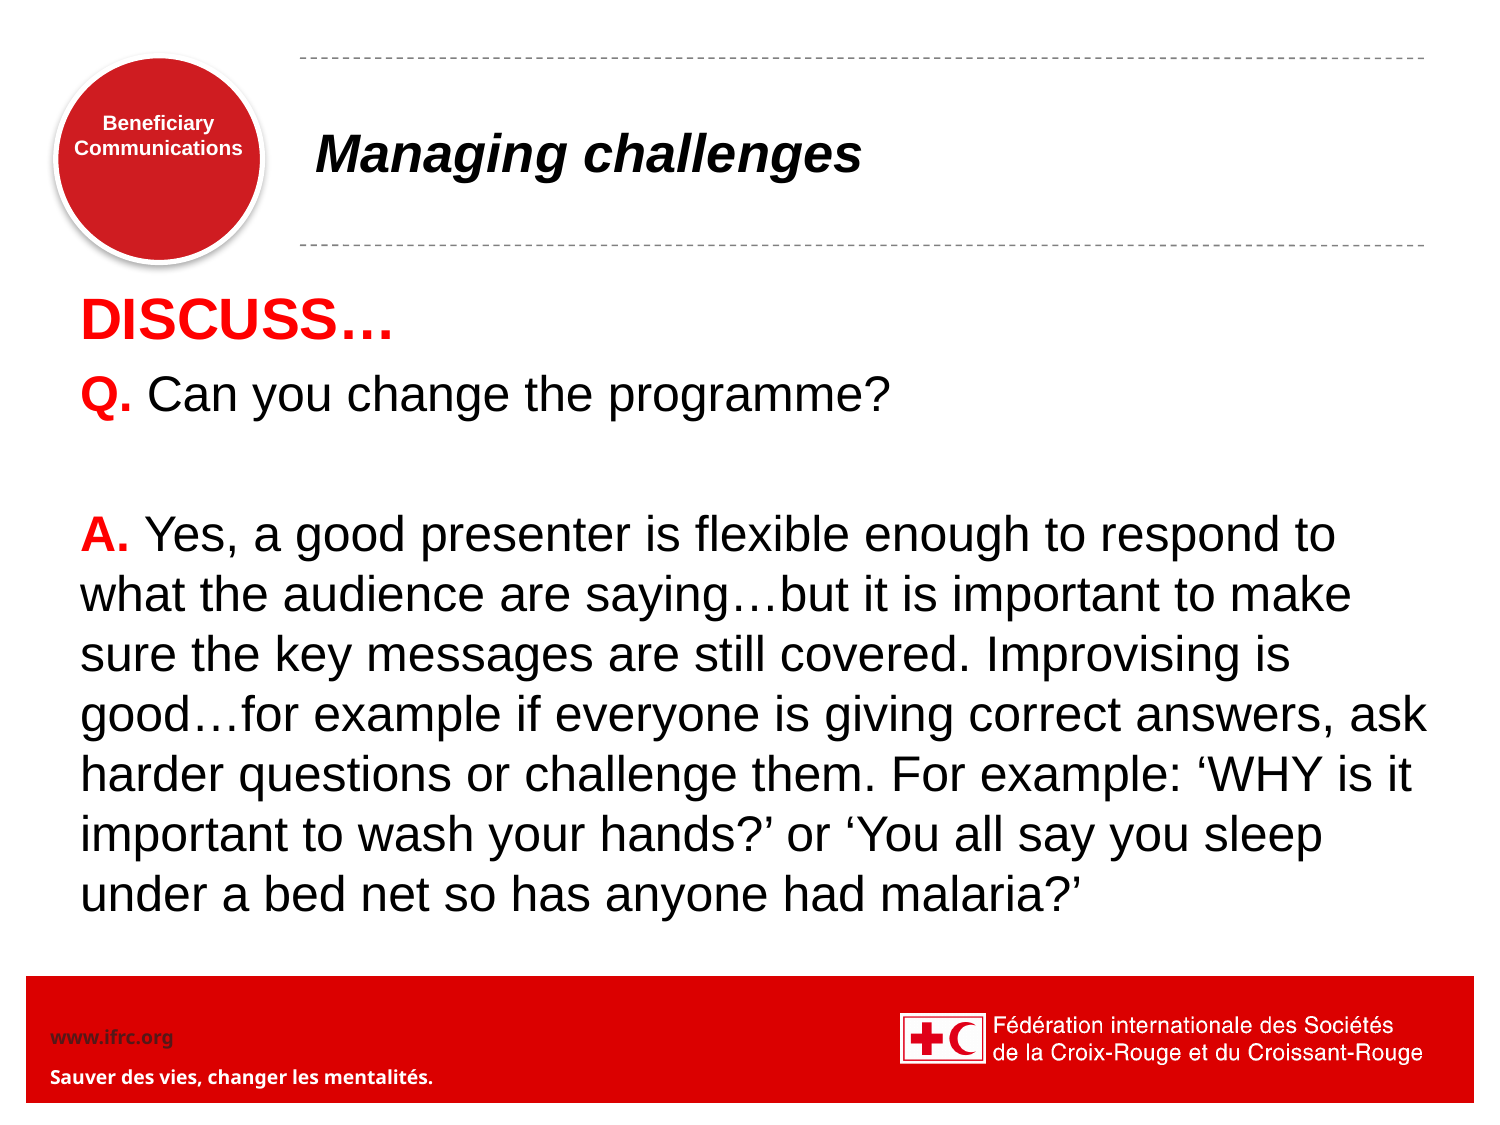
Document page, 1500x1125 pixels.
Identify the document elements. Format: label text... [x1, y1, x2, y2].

title Managing challenges [299, 57, 1426, 246]
list DISCUSS… Q. Can you change the programme? A. Yes, a good presenter is flexible enough to respond to what the audience are saying…but it is important to make sure the key messages are still covered. Improvising is good…for example if everyone is giving correct answers, ask harder questions or challenge them. For example: ‘WHY is it important to wash your hands?’ or ‘You all say you sleep under a bed net so has anyone had malaria?’ [64, 273, 1451, 988]
picture [900, 1013, 1422, 1065]
